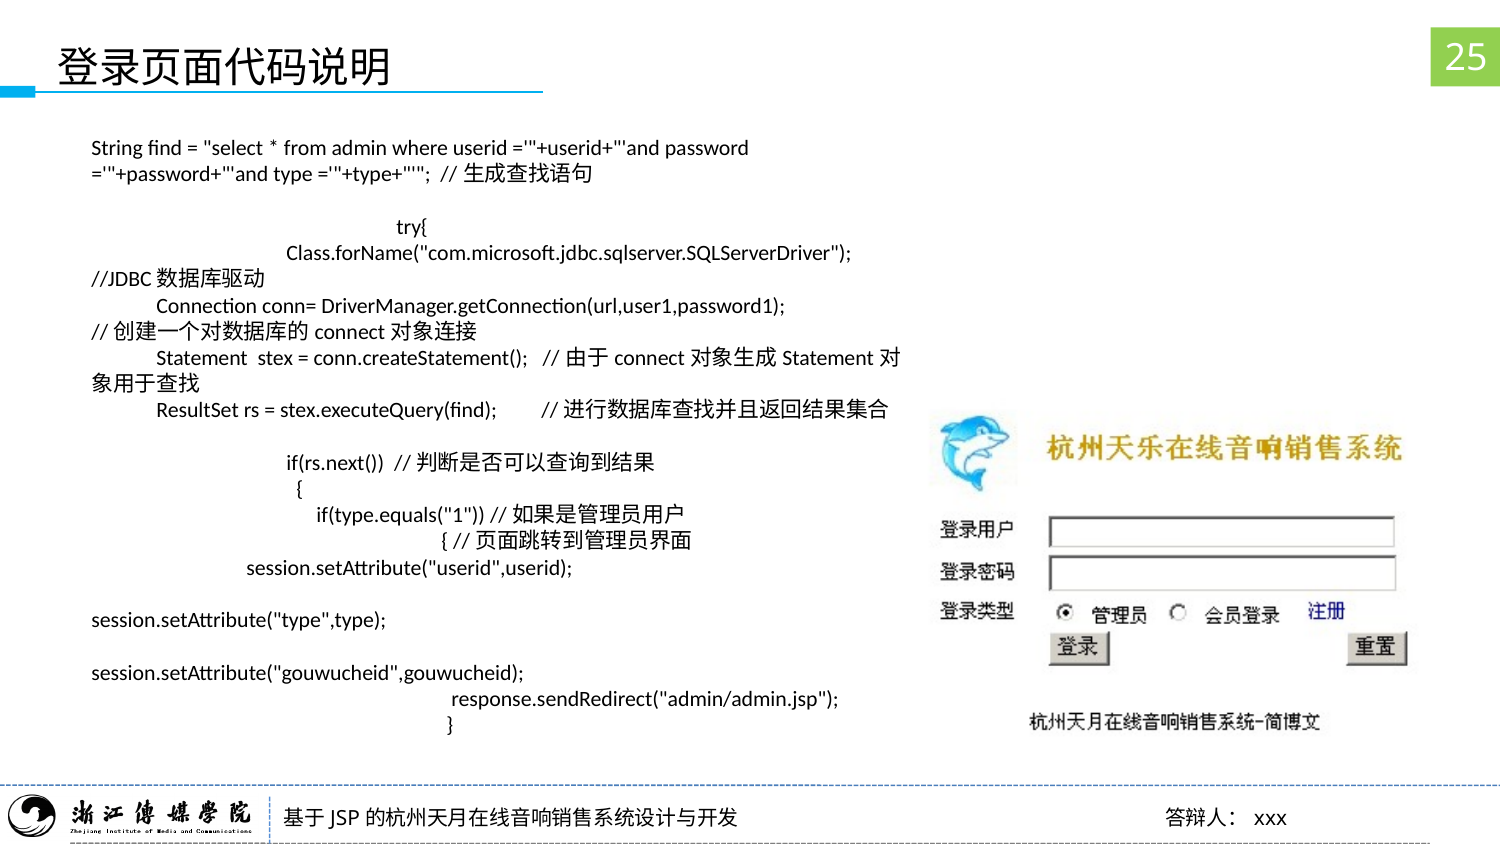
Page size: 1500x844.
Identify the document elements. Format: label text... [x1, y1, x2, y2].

text_box [0, 85, 36, 98]
picture [879, 386, 1476, 775]
text_box 登录页面代码说明 [42, 29, 548, 98]
picture [7, 793, 259, 841]
text_box String find = "select * from admin where userid ='"+userid+"'and password ='"+password+"'and type ='"+type+"'"; //生成查找语句 try{ Class.forName("com.microsoft.jdbc.sqlserver.SQLServerDriver"); //JDBC数据库驱动 Connection conn= DriverManager.getConnection(url,user1,password1); //创建一个对数据库的connect对象连接 Statement stex = conn.createStatement(); //由于connect对象生成Statement对象用于查找 ResultSet rs = stex.executeQuery(find); //进行数据库查找并且返回结果集合 if(rs.next()) //判断是否可以查询到结果 { if(type.equals("1")) //如果是管理员用户 { //页面跳转到管理员界面 session.setAttribute("userid",userid); session.setAttribute("type",type); session.setAttribute("gouwucheid",gouwucheid); response.sendRedirect("admin/admin.jsp"); } [76, 126, 928, 797]
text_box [1426, 25, 1500, 87]
